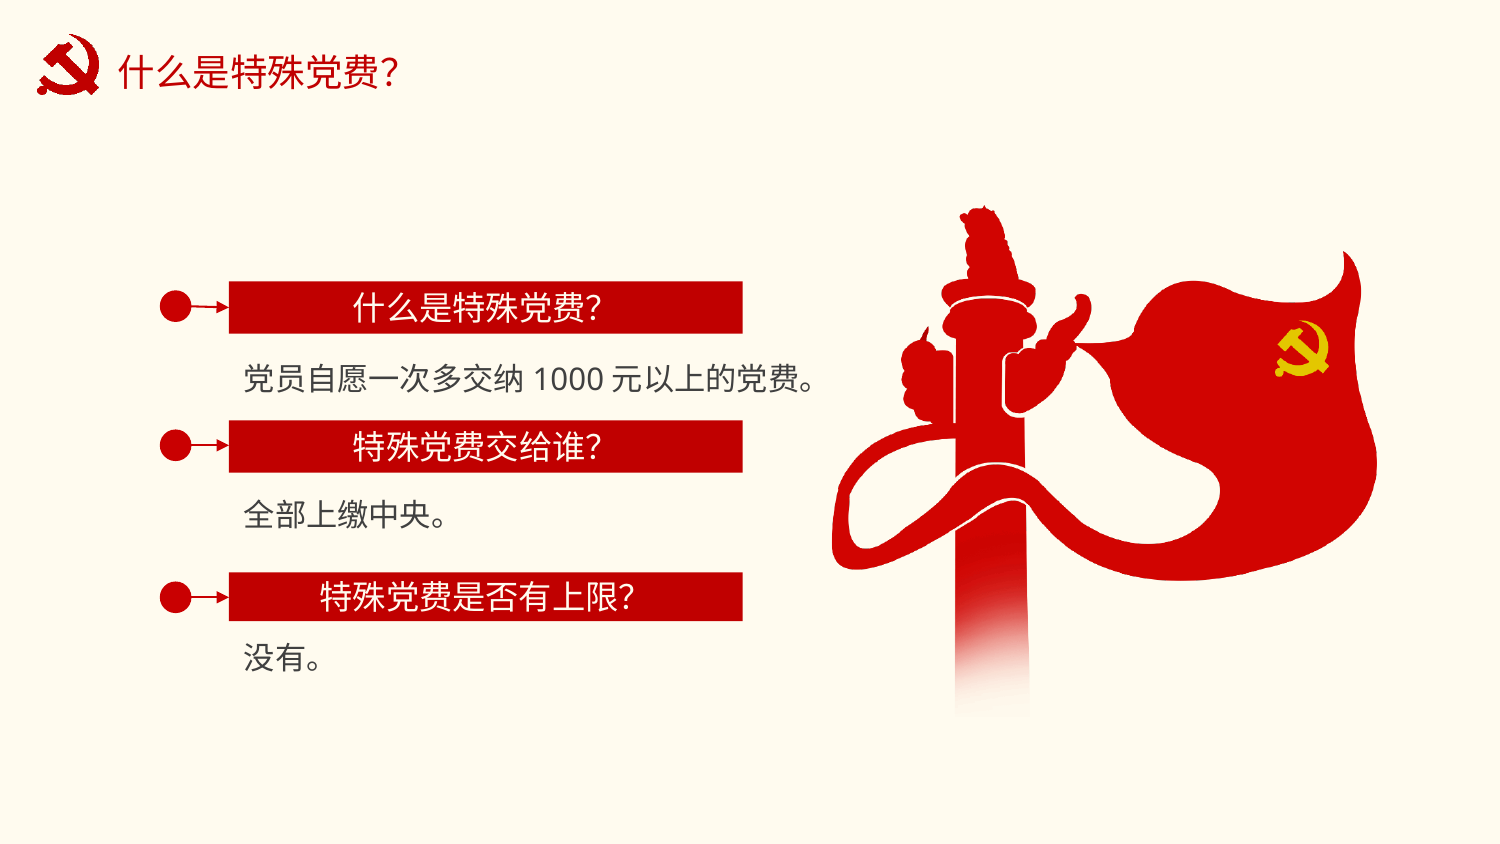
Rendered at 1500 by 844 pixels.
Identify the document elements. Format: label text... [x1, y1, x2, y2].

text_box 特殊党费交给谁？ [228, 419, 649, 474]
picture [37, 34, 99, 95]
picture [649, 122, 1500, 785]
text_box 特殊党费是否有上限？ [228, 571, 649, 622]
text_box 没有。 [228, 623, 649, 684]
text_box [162, 432, 189, 458]
text_box 党员自愿一次多交纳1000元以上的党费。 [228, 344, 649, 404]
text_box 什么是特殊党费？ [228, 280, 649, 335]
text_box [162, 584, 189, 610]
text_box 全部上缴中央。 [228, 480, 649, 540]
text_box [162, 293, 189, 319]
